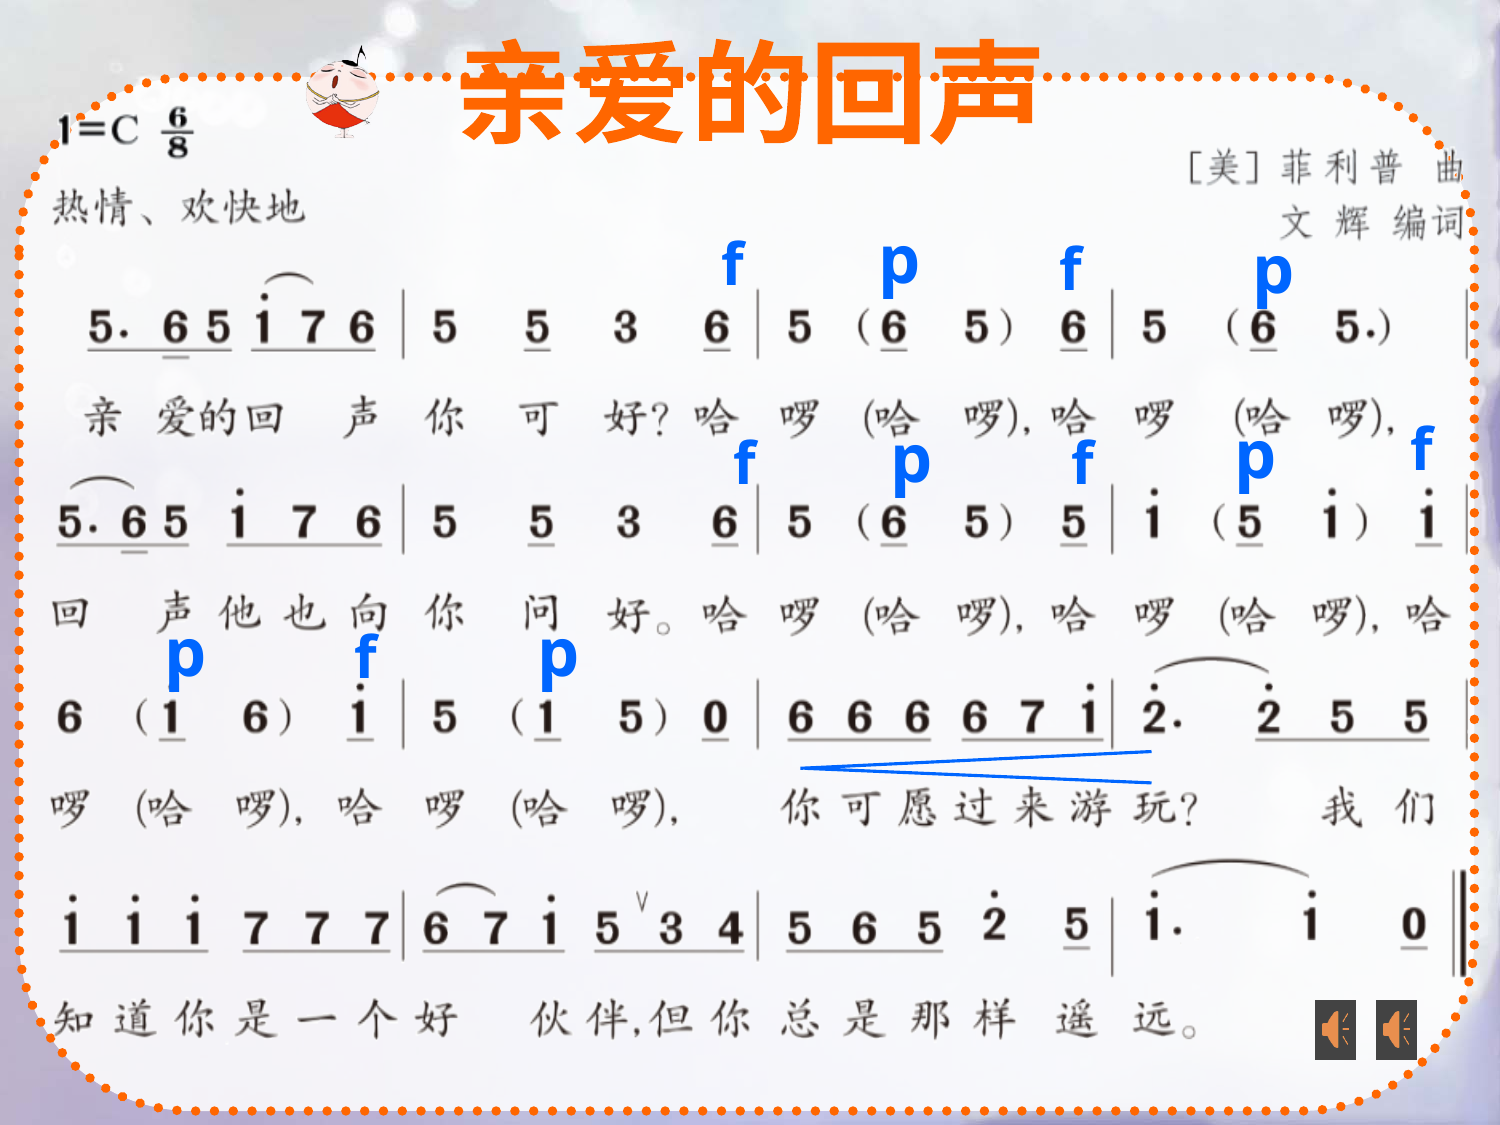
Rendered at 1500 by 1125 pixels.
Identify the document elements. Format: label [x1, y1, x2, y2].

text_box [78, 1069, 1415, 1112]
text_box [800, 751, 1152, 769]
text_box [804, 768, 1152, 784]
text_box [19, 212, 23, 976]
picture [0, 0, 1500, 1125]
